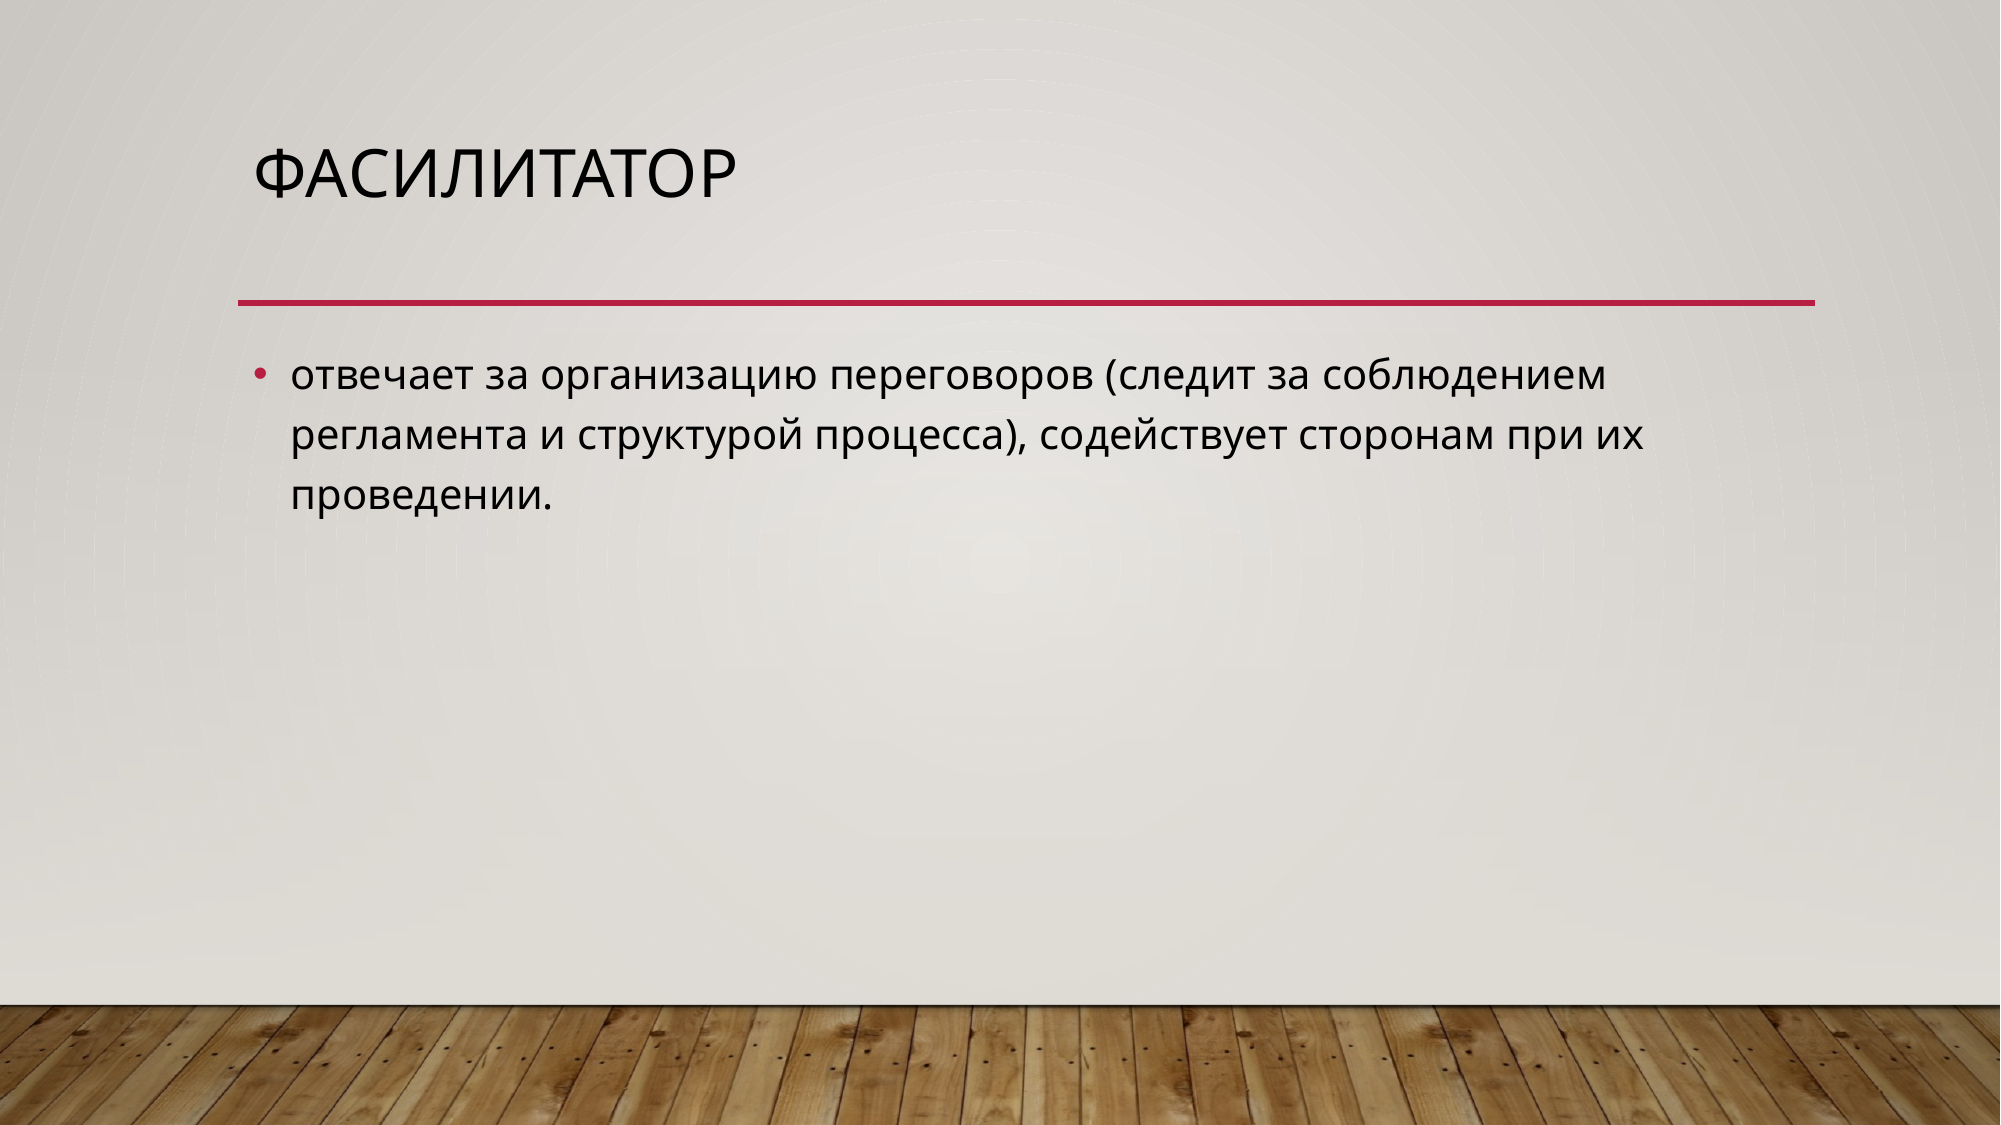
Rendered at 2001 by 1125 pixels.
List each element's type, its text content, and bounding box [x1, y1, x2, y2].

picture [0, 1005, 2000, 1125]
list отвечает за организацию переговоров (следит за соблюдением регламента и структурой процесса), содействует сторонам при их проведении. [238, 330, 1814, 897]
title Фасилитатор [238, 131, 1814, 305]
